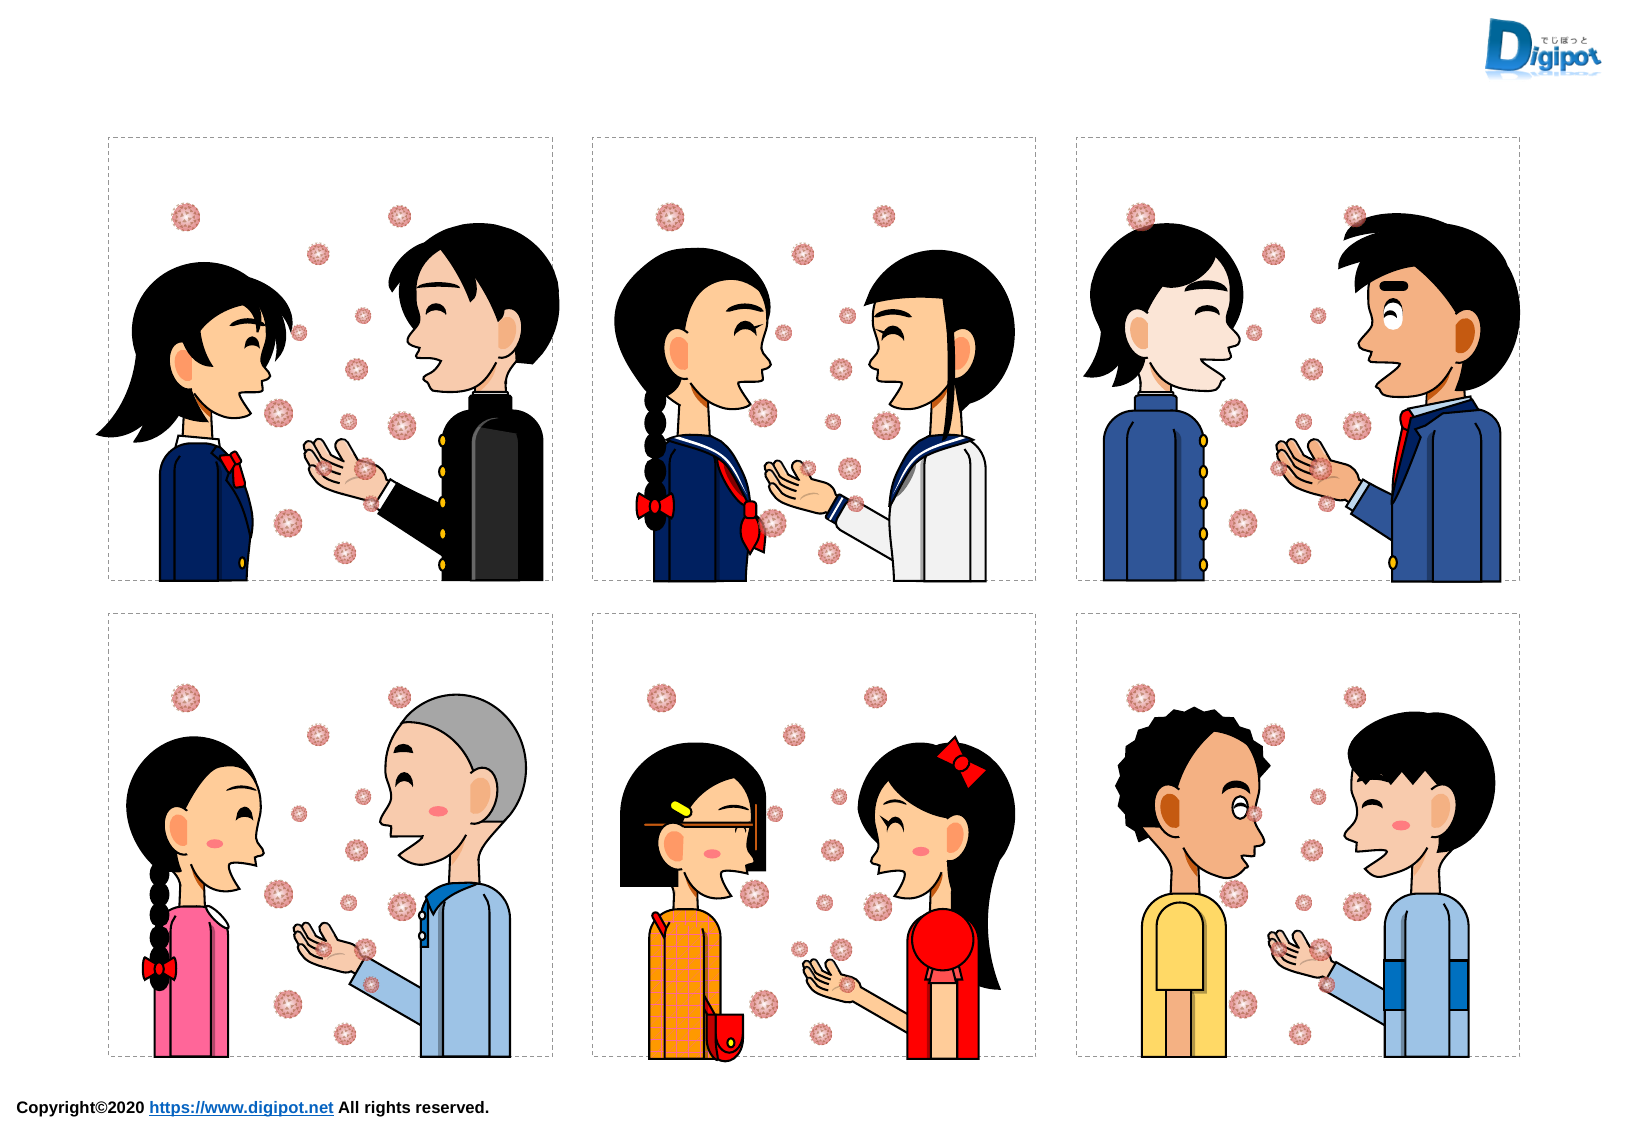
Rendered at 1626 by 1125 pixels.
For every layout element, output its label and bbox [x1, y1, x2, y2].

text_box [621, 683, 1015, 1062]
text_box [97, 202, 558, 581]
text_box [127, 683, 526, 1057]
picture [1485, 18, 1602, 82]
text_box [622, 202, 1015, 582]
text_box [1090, 202, 1519, 582]
text_box [1103, 683, 1495, 1058]
